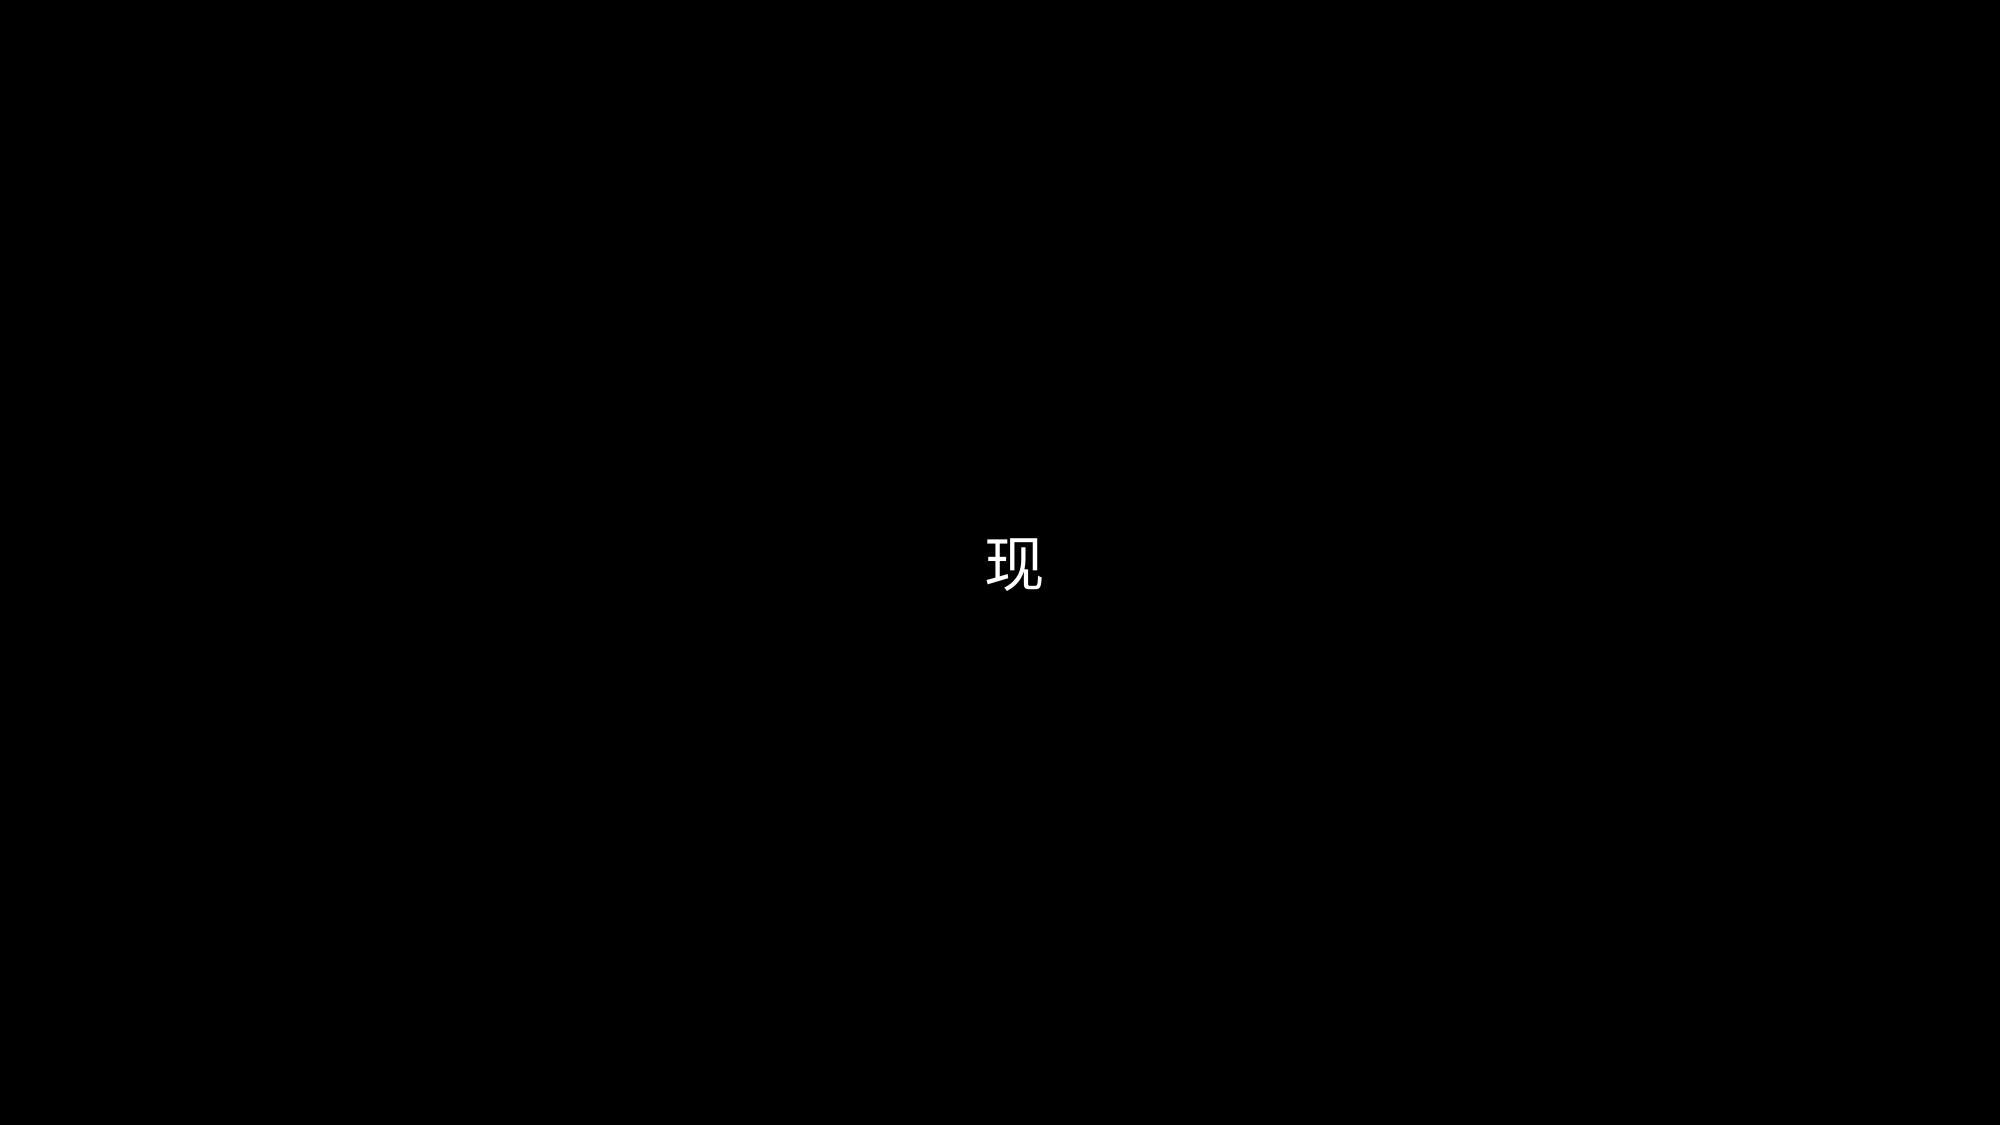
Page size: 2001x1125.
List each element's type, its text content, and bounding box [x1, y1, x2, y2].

text_box 现 [969, 518, 1031, 606]
